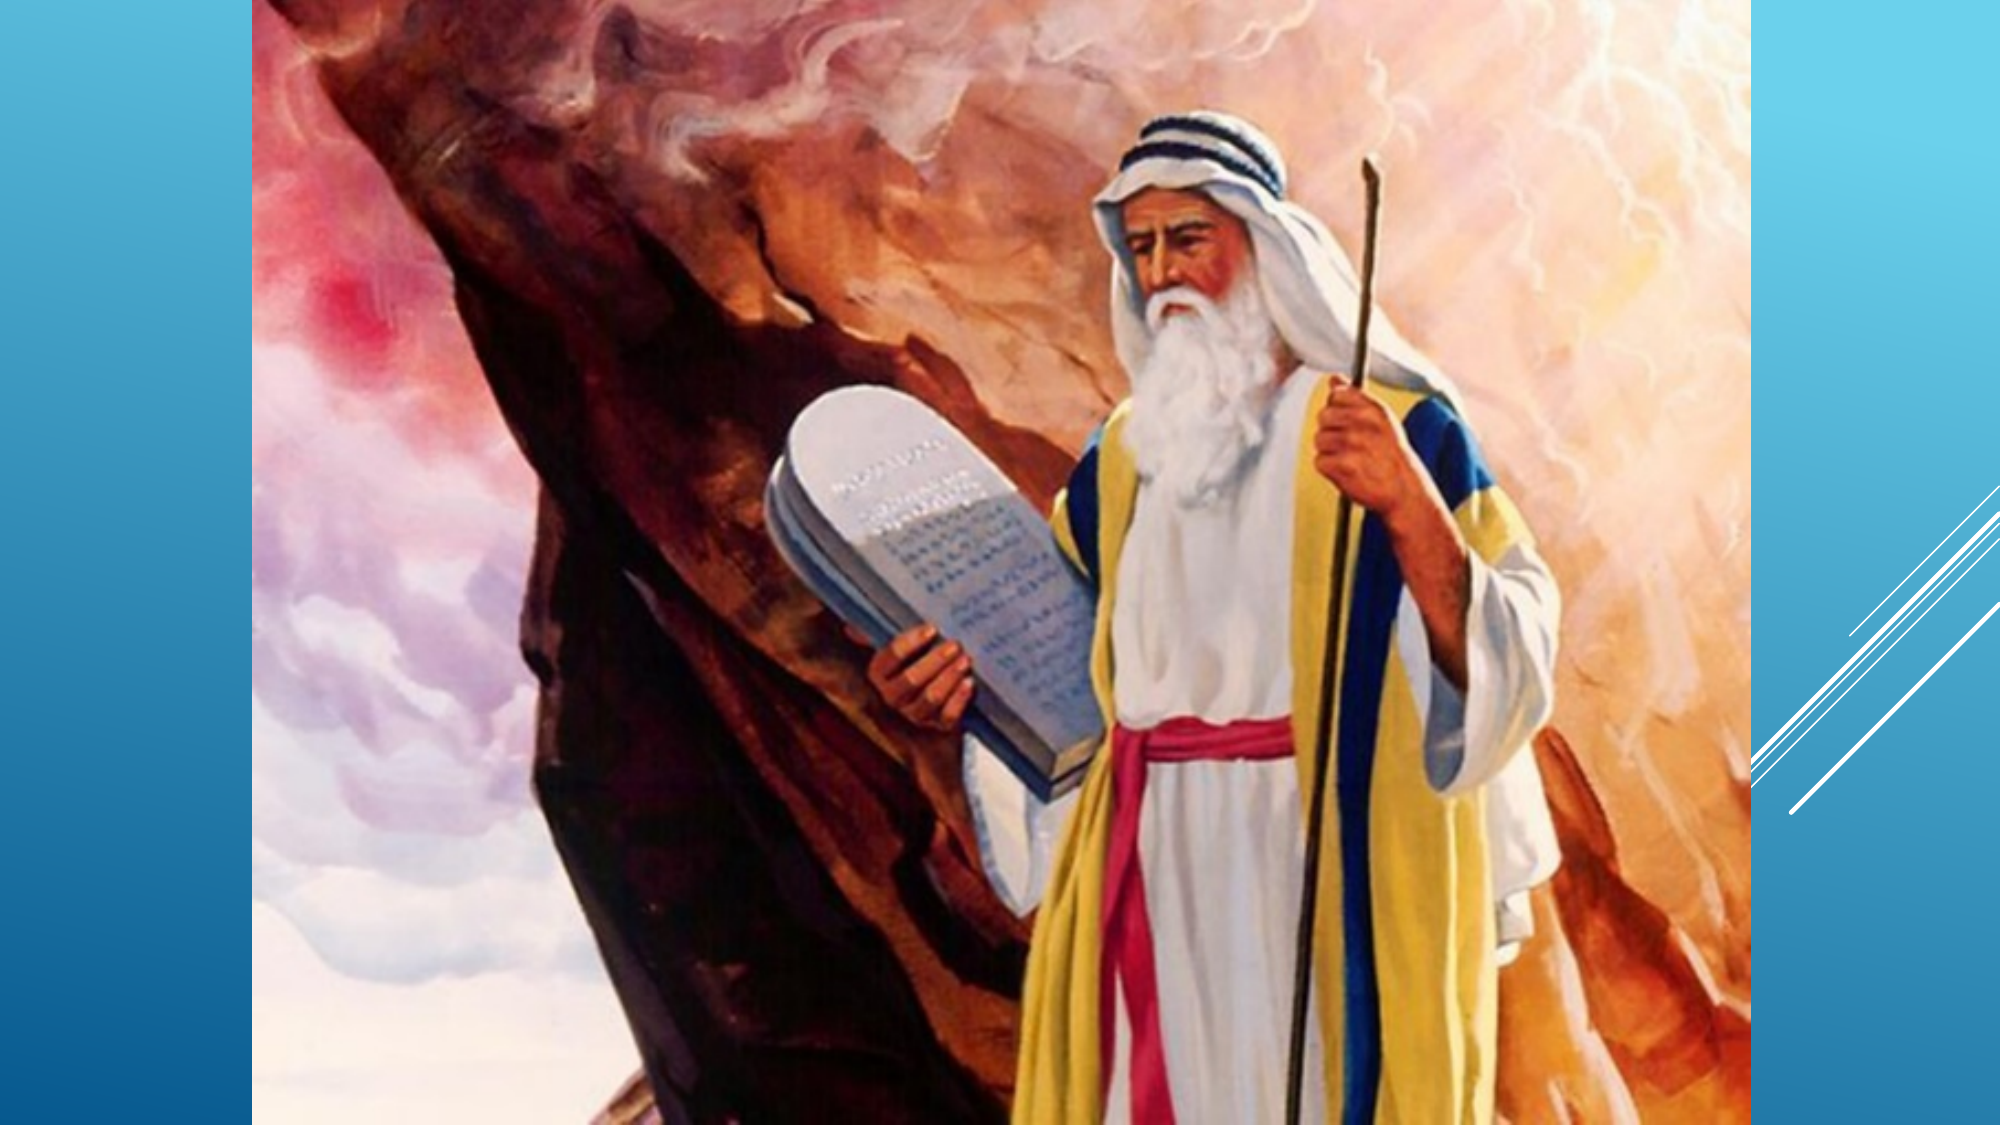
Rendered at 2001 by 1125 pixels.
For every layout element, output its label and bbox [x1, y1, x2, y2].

picture [251, 0, 1751, 1125]
